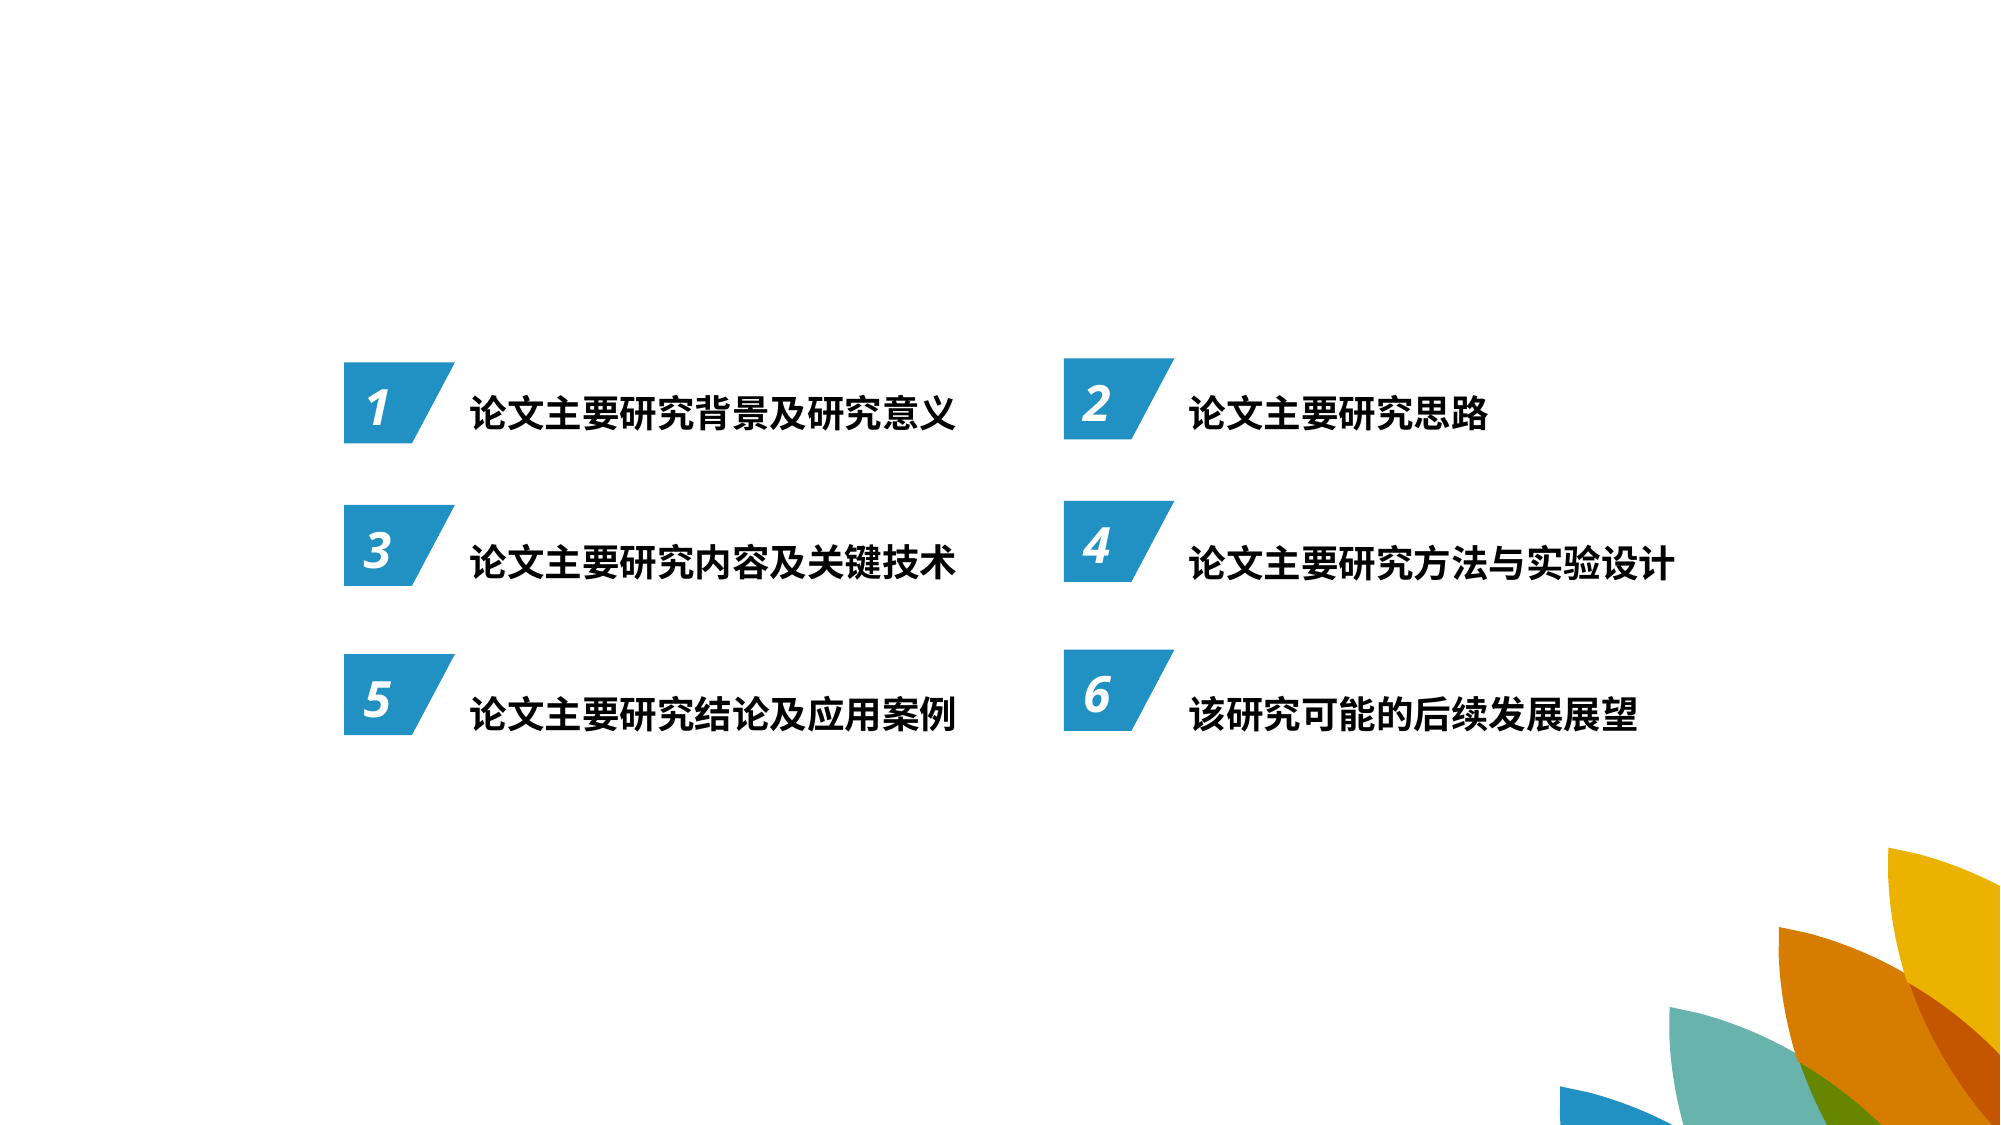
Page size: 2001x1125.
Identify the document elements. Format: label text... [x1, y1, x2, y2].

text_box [999, 500, 1194, 583]
text_box 论文主要研究方法与实验设计 [1174, 531, 1808, 593]
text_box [280, 362, 475, 444]
text_box 该研究可能的后续发展展望 [1174, 682, 1808, 744]
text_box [1515, 905, 2000, 1125]
text_box 论文主要研究内容及关键技术 [454, 530, 1089, 592]
text_box 论文主要研究背景及研究意义 [475, 381, 1089, 442]
text_box 论文主要研究结论及应用案例 [454, 682, 1089, 744]
text_box 论文主要研究思路 [1174, 381, 1808, 442]
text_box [280, 654, 475, 736]
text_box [999, 358, 1194, 440]
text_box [999, 649, 1194, 732]
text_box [280, 504, 475, 587]
